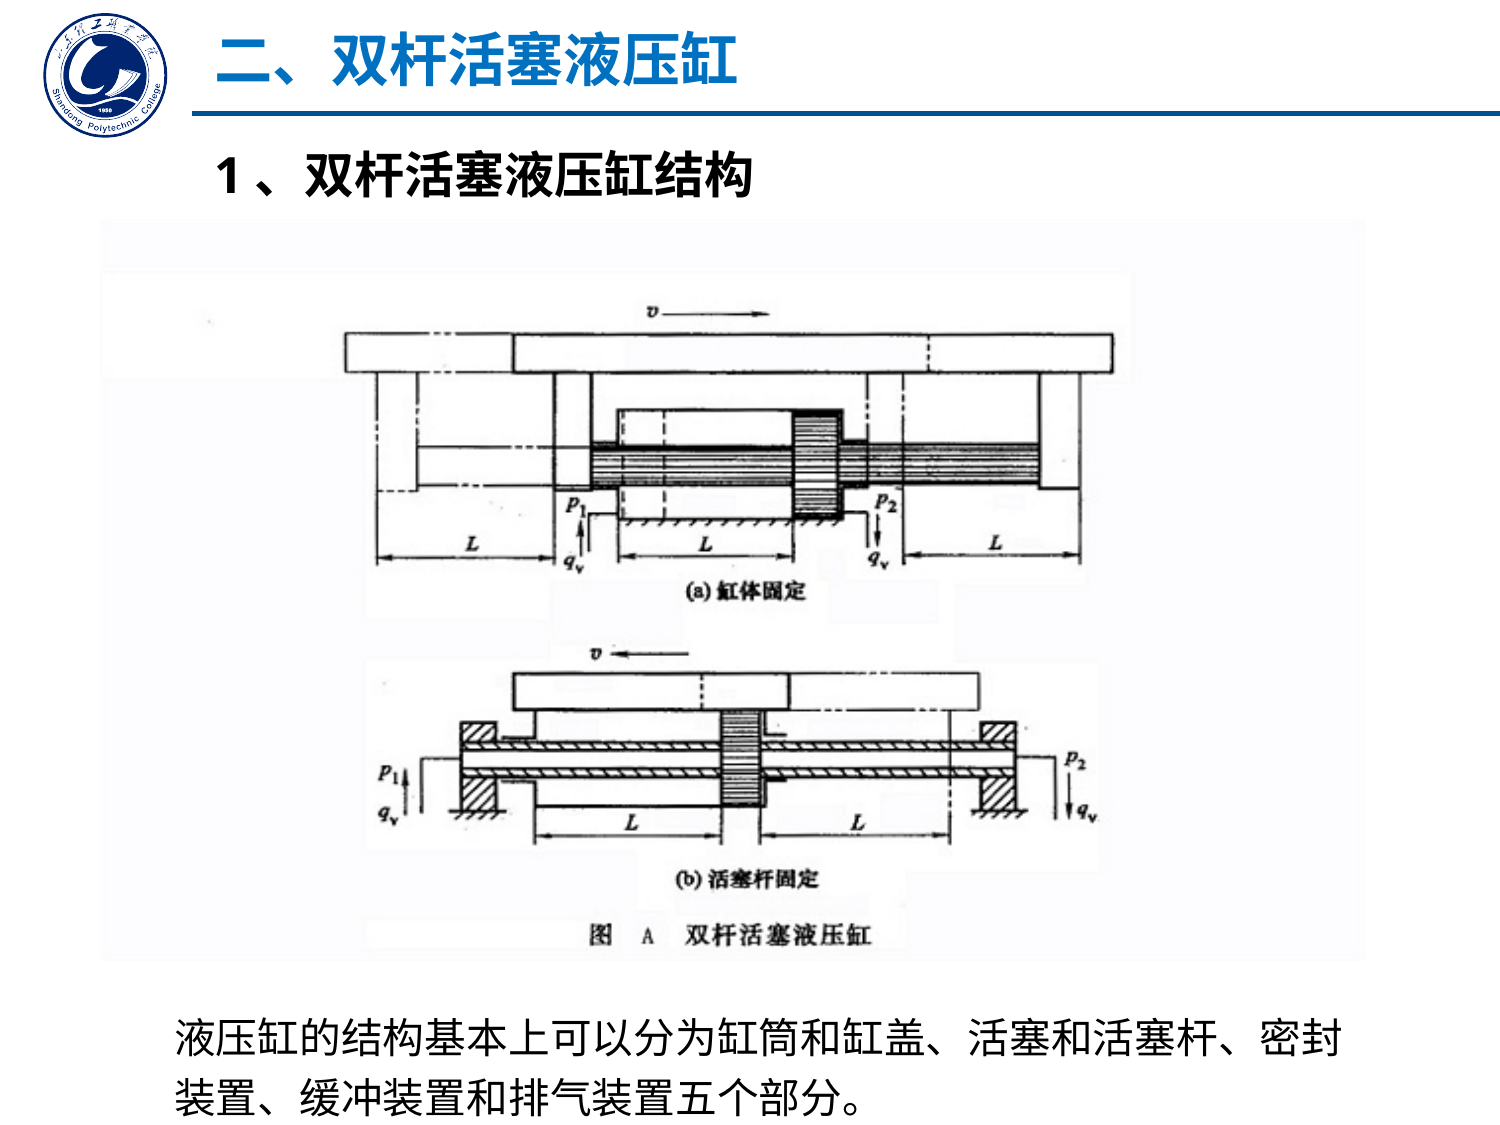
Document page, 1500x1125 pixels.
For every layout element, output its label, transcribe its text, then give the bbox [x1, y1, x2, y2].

picture [100, 219, 1365, 961]
text_box 二、双杆活塞液压缸 [199, 16, 1477, 102]
text_box 液压缸的结构基本上可以分为缸筒和缸盖、活塞和活塞杆、密封装置、缓冲装置和排气装置五个部分。 [159, 994, 1388, 1125]
picture [43, 7, 174, 138]
text_box 1、双杆活塞液压缸结构 [199, 136, 1299, 211]
